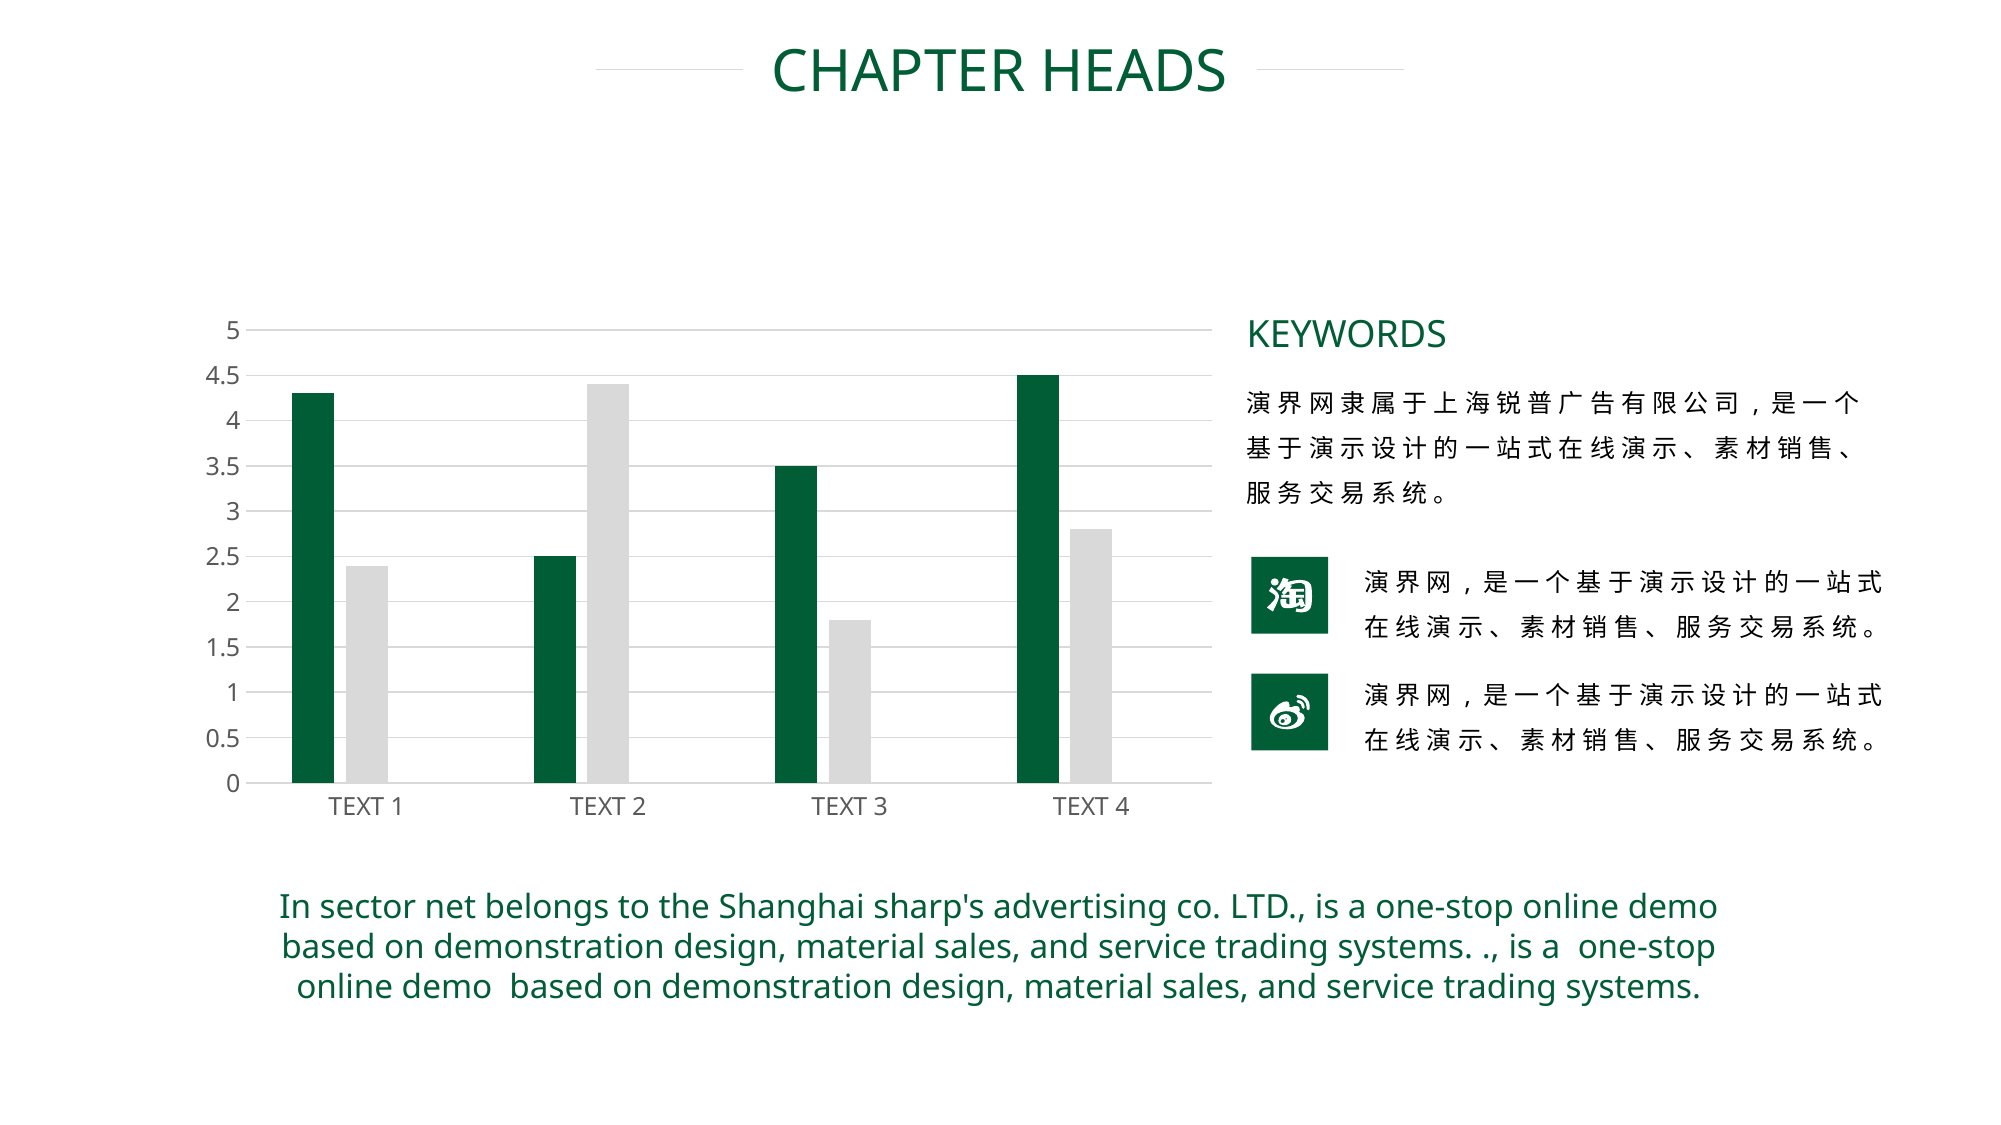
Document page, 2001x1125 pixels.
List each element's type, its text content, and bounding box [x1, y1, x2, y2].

text_box In sector net belongs to the Shanghai sharp's advertising co. LTD., is a one-stop online demo based on demonstration design, material sales, and service trading systems. ., is a one-stop online demo based on demonstration design, material sales, and service trading systems. [245, 878, 1755, 1013]
chart [184, 302, 1233, 834]
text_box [1251, 544, 1922, 646]
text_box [595, 26, 1405, 112]
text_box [1251, 657, 1922, 759]
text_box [1231, 302, 1900, 518]
